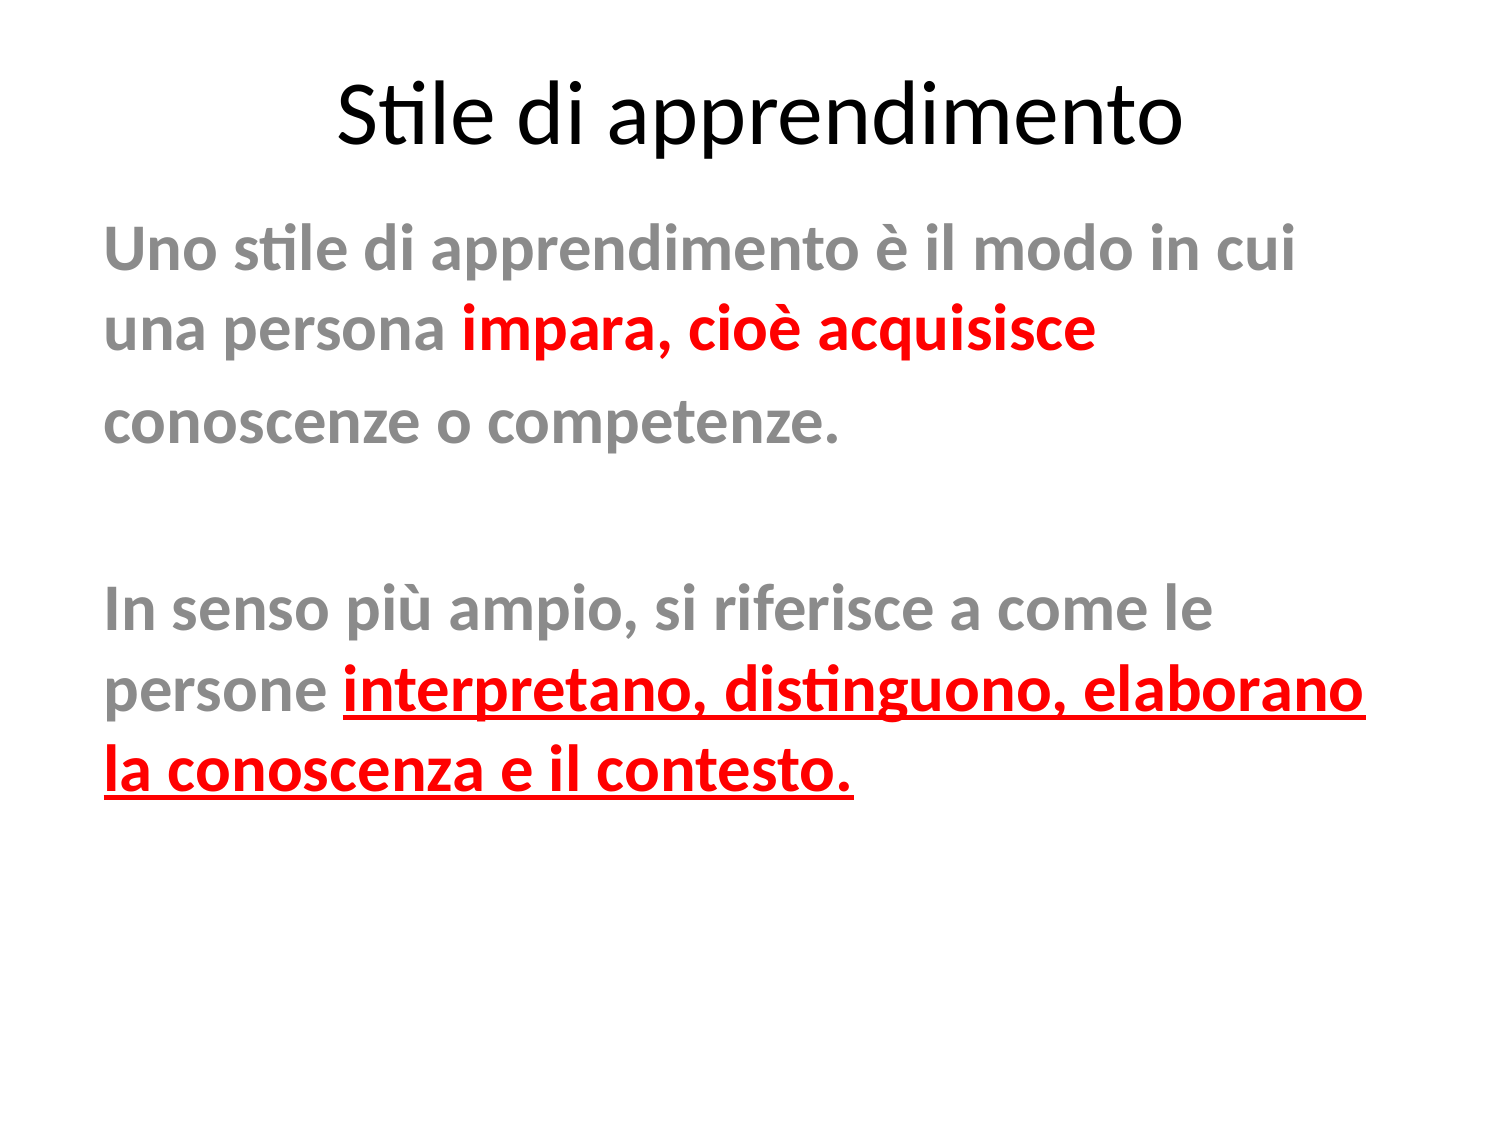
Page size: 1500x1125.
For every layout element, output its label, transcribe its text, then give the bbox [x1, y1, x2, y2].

subtitle Uno stile di apprendimento è il modo in cui una persona impara, cioè acquisisce conoscenze o competenze. In senso più ampio, si riferisce a come le persone interpretano, distinguono, elaborano la conoscenza e il contesto. [88, 196, 1412, 1035]
title Stile di apprendimento [123, 42, 1399, 173]
